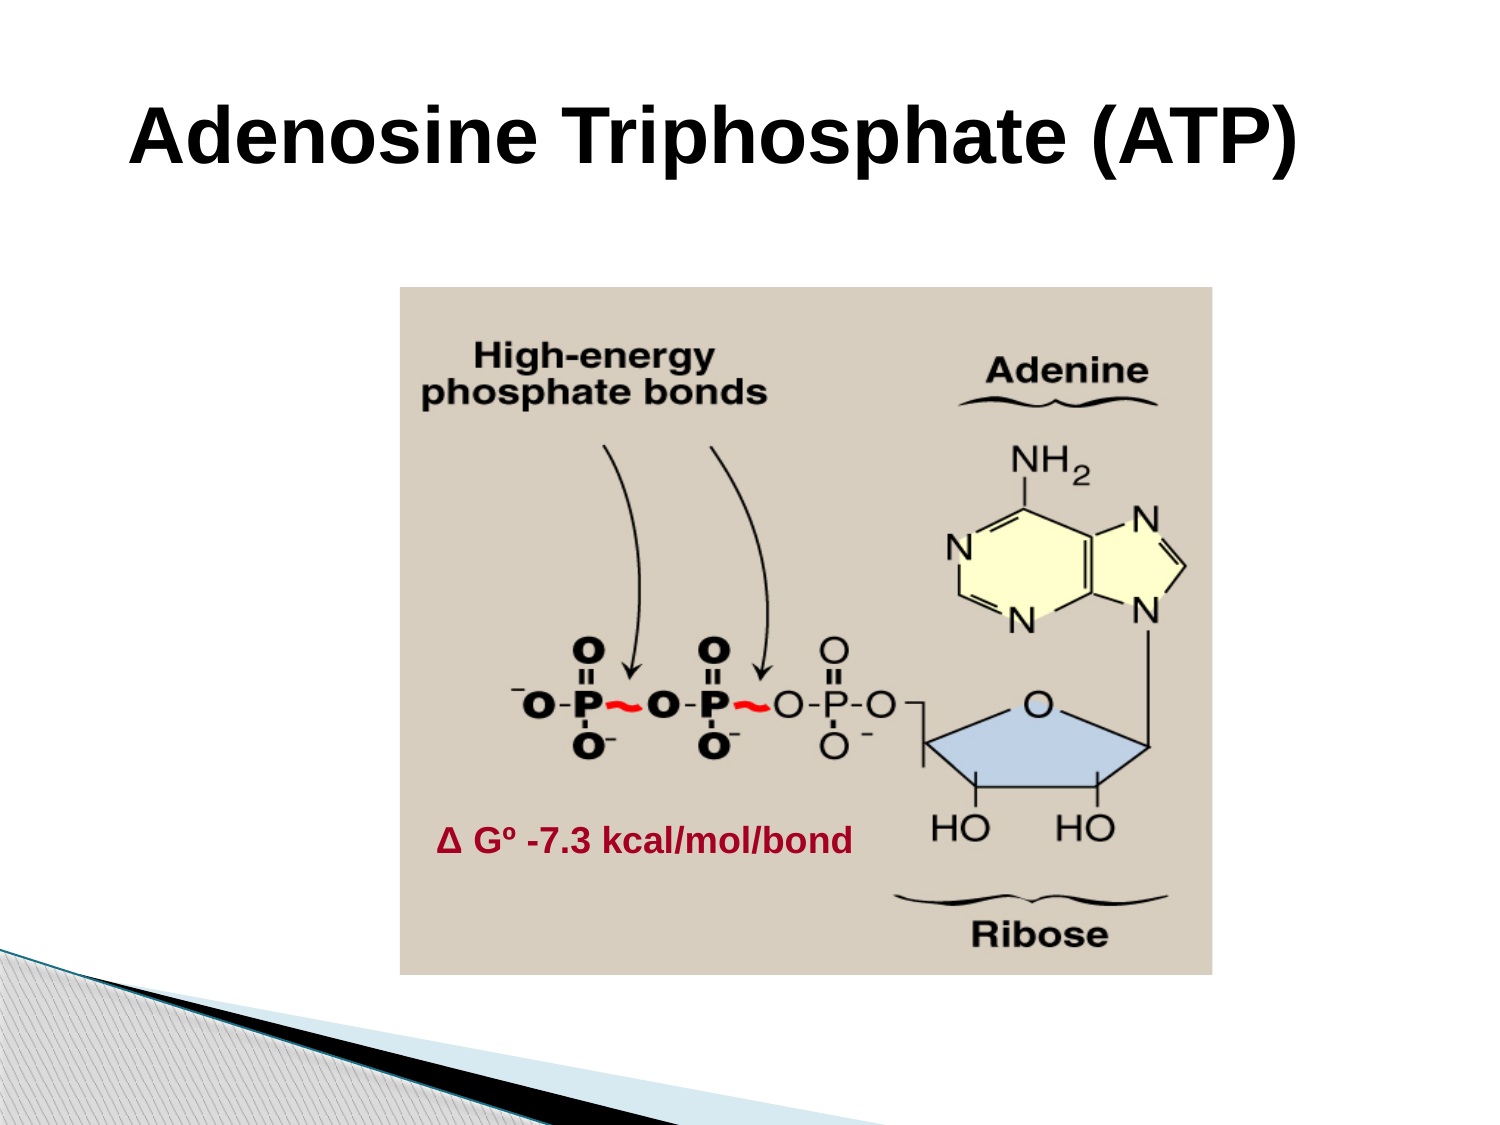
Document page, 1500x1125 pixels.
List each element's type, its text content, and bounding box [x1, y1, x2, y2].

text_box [399, 287, 1213, 976]
title Adenosine Triphosphate (ATP) [112, 37, 1413, 225]
